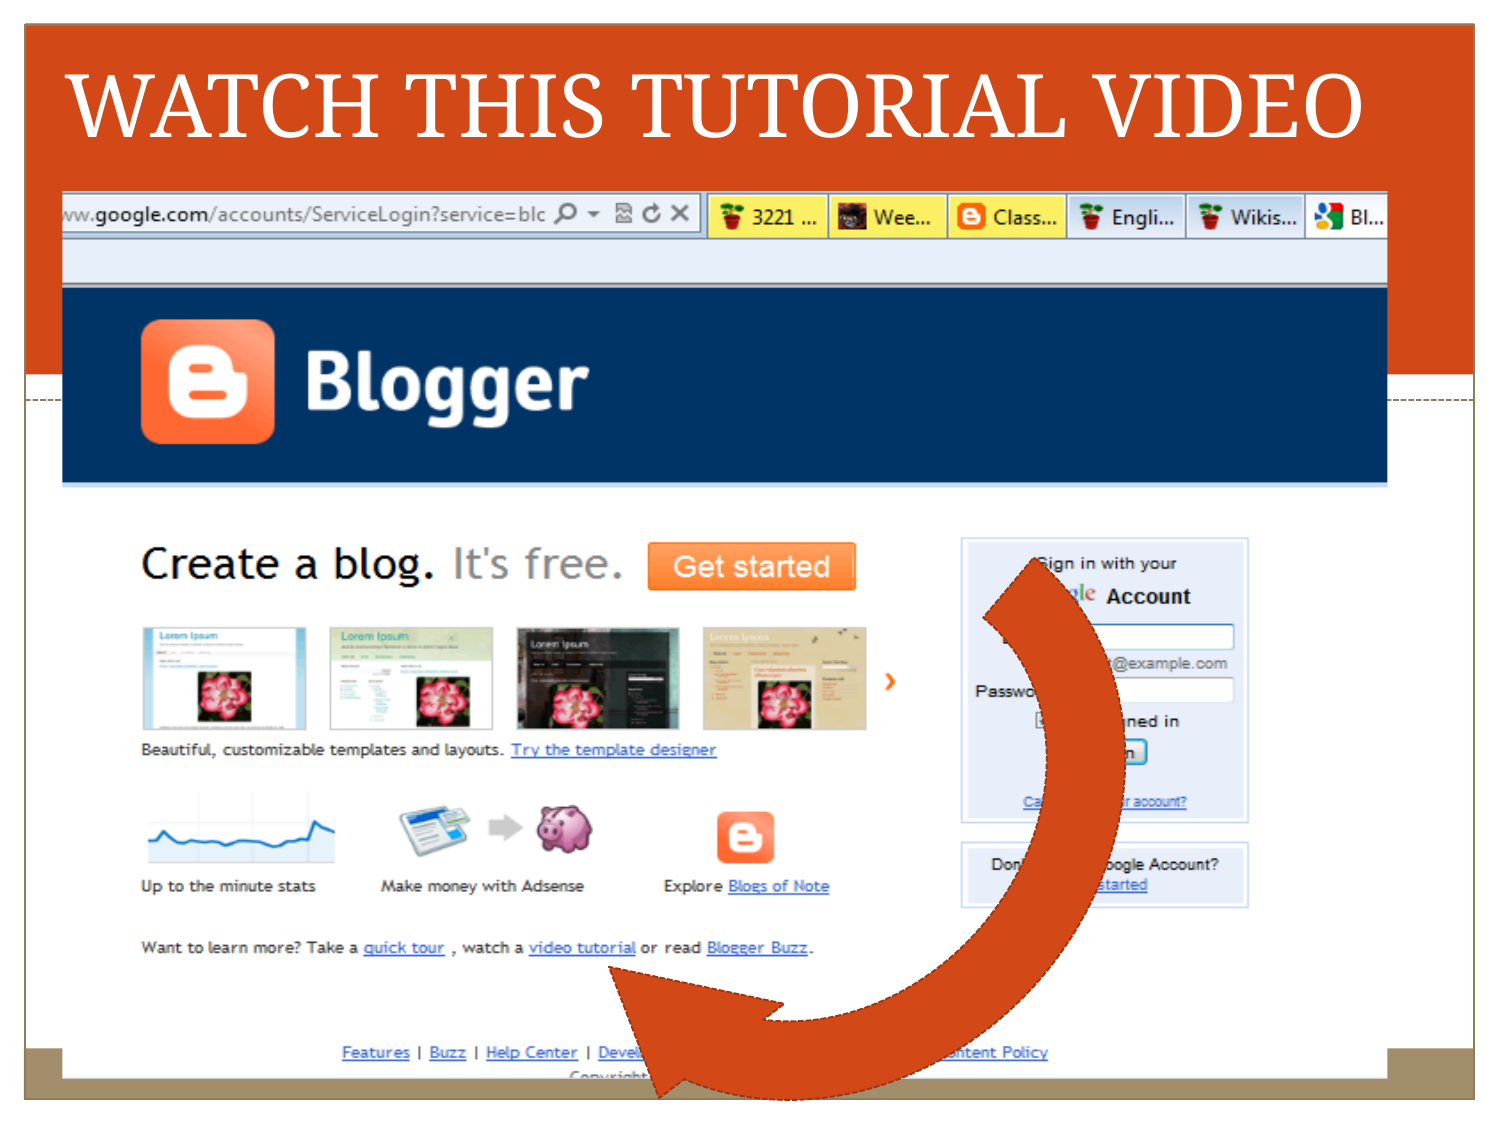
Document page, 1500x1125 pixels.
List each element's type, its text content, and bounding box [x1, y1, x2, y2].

title WATCH THIS TUTORIAL VIDEO [37, 12, 1394, 163]
text_box [705, 1088, 873, 1101]
picture [62, 191, 1388, 1079]
text_box [654, 1088, 675, 1100]
